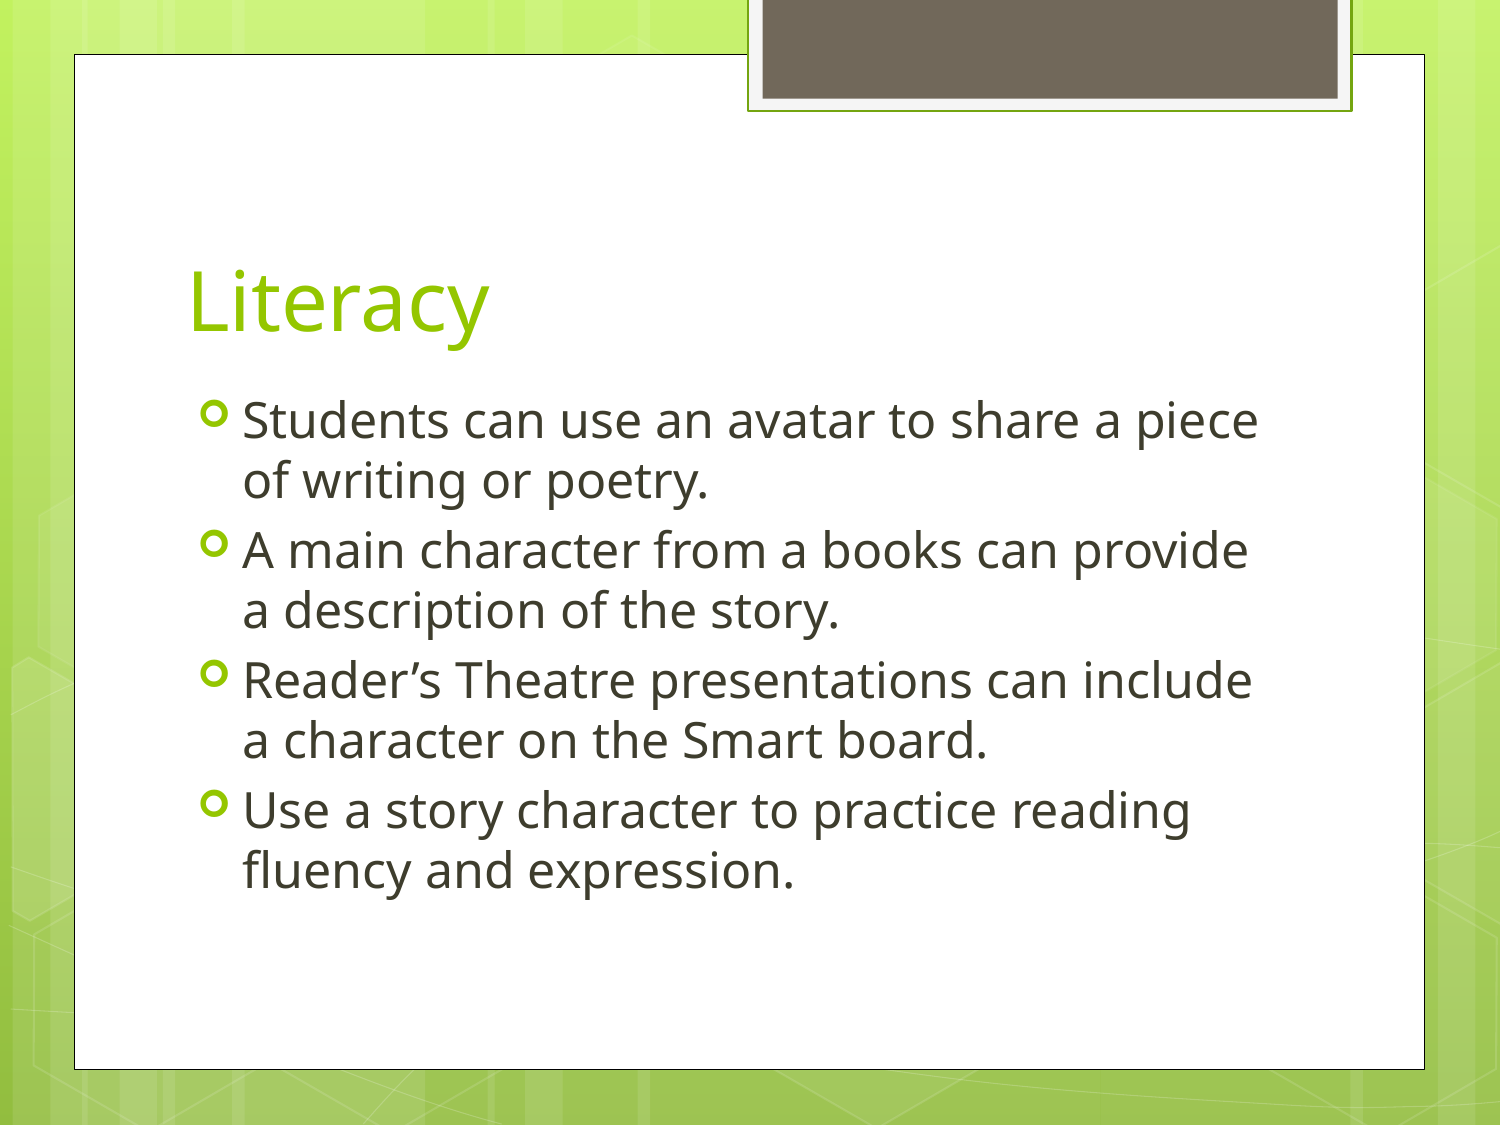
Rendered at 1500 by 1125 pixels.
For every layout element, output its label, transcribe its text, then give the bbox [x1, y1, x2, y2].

title Literacy [171, 168, 1324, 357]
list Students can use an avatar to share a piece of writing or poetry. A main character from a books can provide a description of the story. Reader’s Theatre presentations can include a character on the Smart board. Use a story character to practice reading fluency and expression. [171, 381, 1283, 957]
